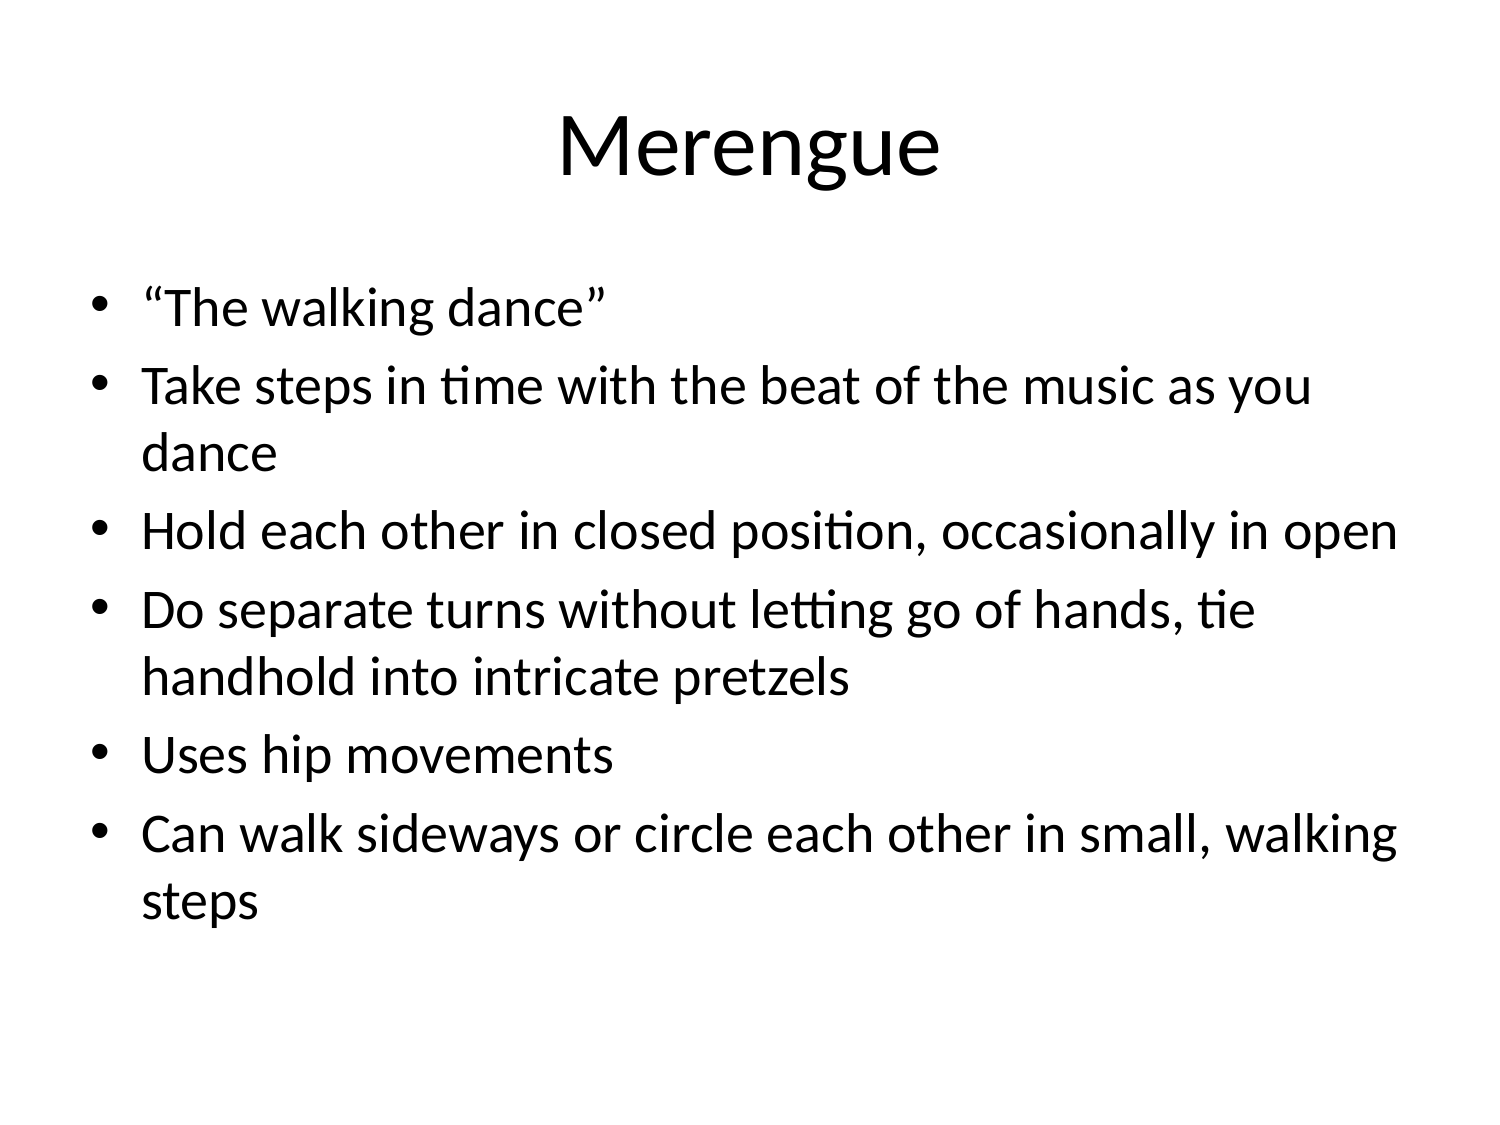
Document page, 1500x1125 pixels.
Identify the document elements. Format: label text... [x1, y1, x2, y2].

title Merengue [75, 45, 1425, 233]
list “The walking dance” Take steps in time with the beat of the music as you dance Hold each other in closed position, occasionally in open Do separate turns without letting go of hands, tie handhold into intricate pretzels Uses hip movements Can walk sideways or circle each other in small, walking steps [75, 262, 1425, 1005]
